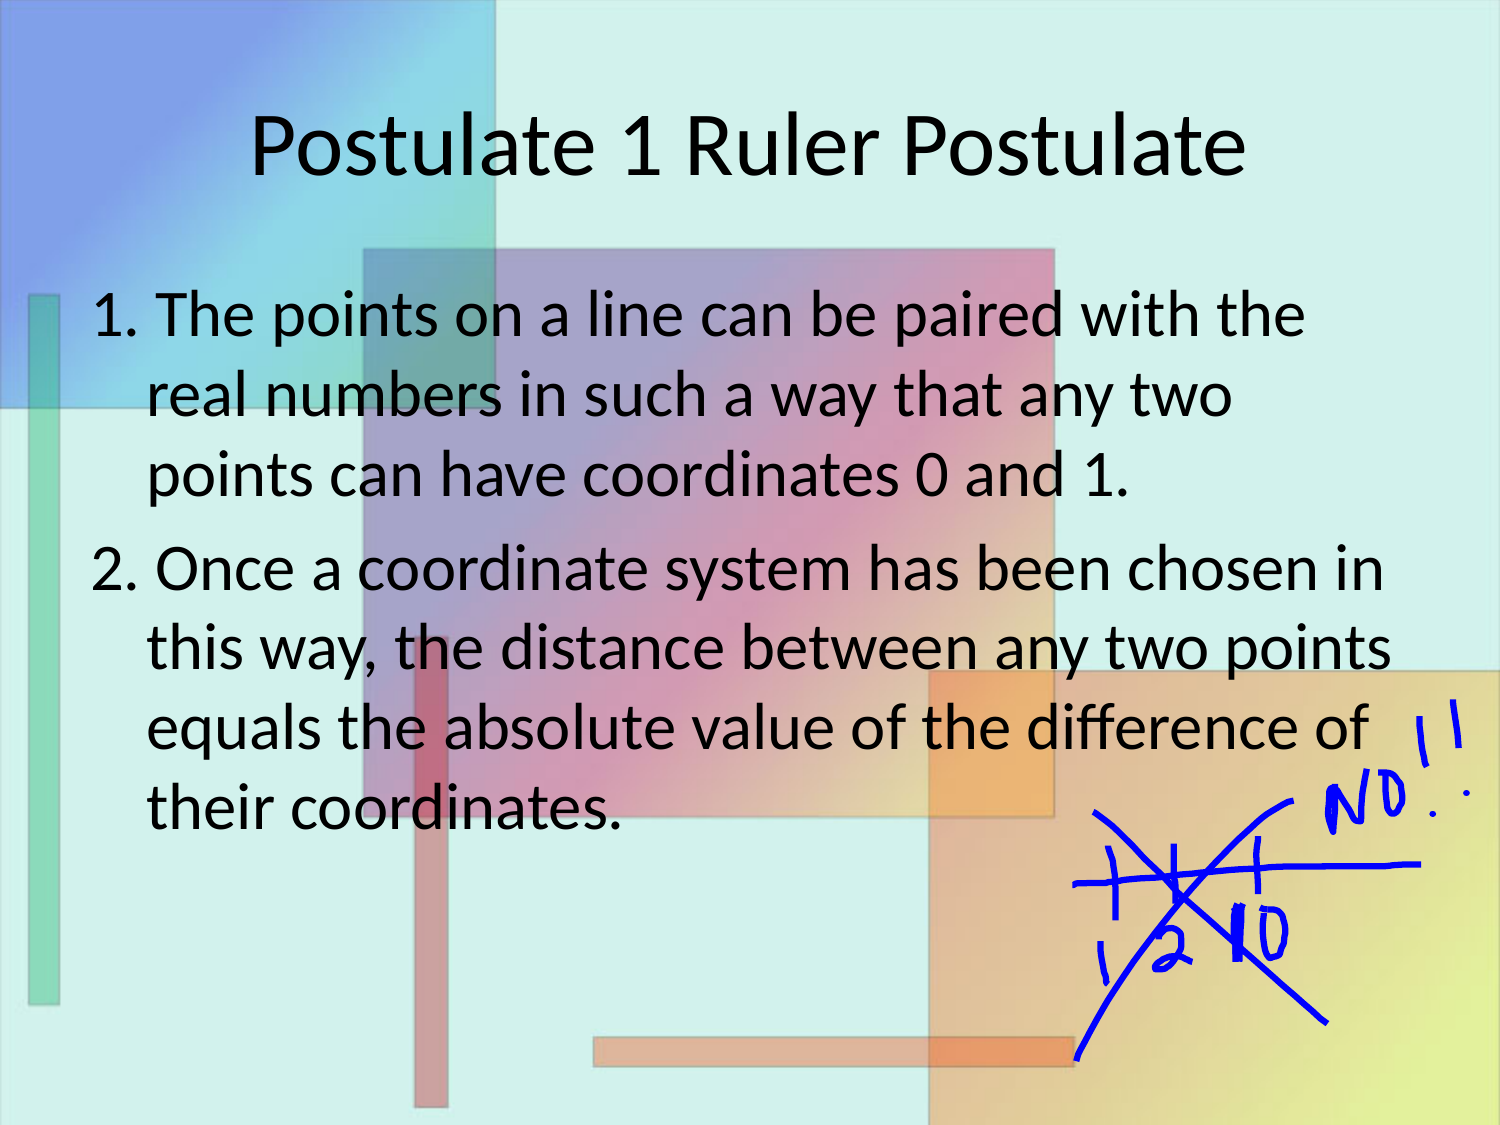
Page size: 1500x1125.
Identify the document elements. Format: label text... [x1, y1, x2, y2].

text_box [1099, 941, 1109, 985]
text_box [1107, 845, 1117, 921]
text_box [1075, 799, 1294, 1062]
text_box [1378, 771, 1404, 815]
text_box [1116, 876, 1164, 883]
text_box [1261, 908, 1287, 959]
title Postulate 1 Ruler Postulate [75, 45, 1425, 233]
text_box [1200, 911, 1328, 1025]
text_box [1154, 936, 1193, 971]
picture [0, 0, 1500, 1125]
text_box [1072, 881, 1111, 886]
text_box [1233, 903, 1239, 940]
text_box [1239, 903, 1244, 944]
text_box [1092, 811, 1185, 898]
text_box [1255, 844, 1259, 895]
text_box [1452, 699, 1460, 749]
text_box [1327, 768, 1368, 833]
text_box [1175, 871, 1205, 879]
text_box [1259, 906, 1268, 911]
text_box [1172, 843, 1177, 886]
list 1. The points on a line can be paired with the real numbers in such a way that any two points can have coordinates 0 and 1. 2. Once a coordinate system has been chosen in this way, the distance between any two points equals the absolute value of the difference of their coordinates. [75, 262, 1425, 1005]
text_box [1258, 863, 1422, 874]
text_box [1232, 867, 1256, 876]
text_box [1418, 716, 1428, 768]
text_box [1165, 874, 1173, 880]
